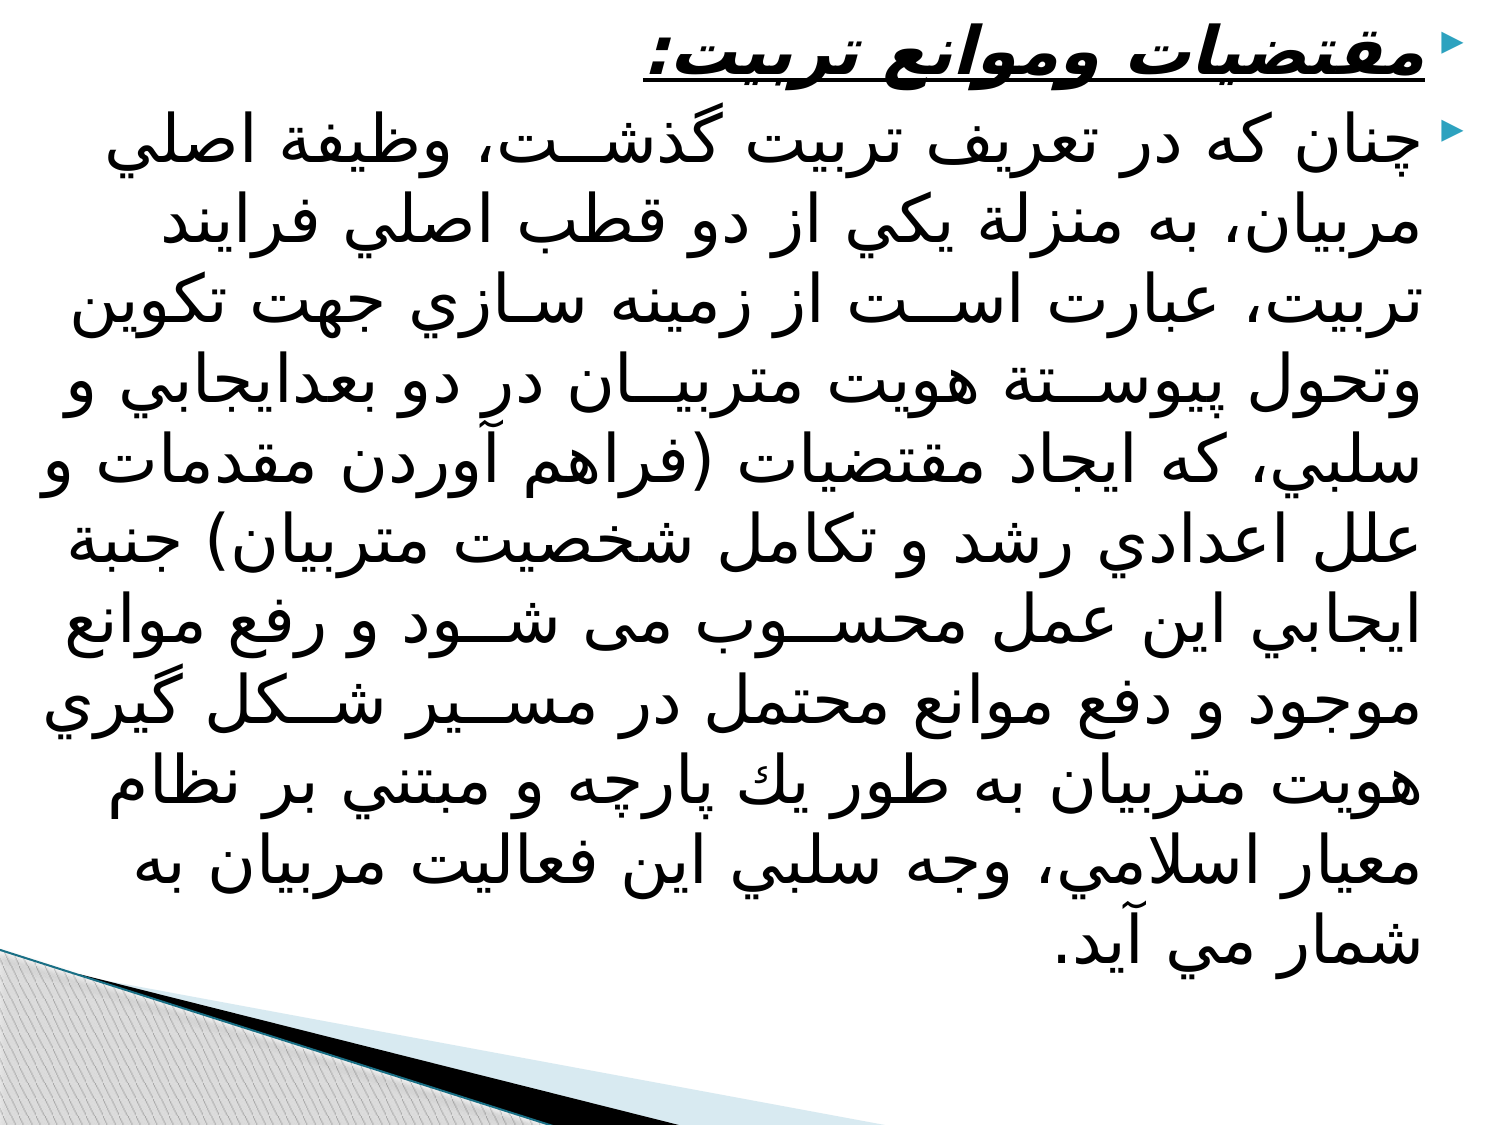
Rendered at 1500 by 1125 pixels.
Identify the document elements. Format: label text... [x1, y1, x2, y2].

list مقتضيات وموانع تربيت: چنان که در تعريف تربيت گذشــت، وظيفة اصلي مربيان، به منزلة يكي از دو قطب اصلي فرايند تربيت، عبارت اســت از زمينه سـازي جهت تكوين وتحول پيوســتة هويت متربيــان در دو بعدايجابي و سلبي، كه ايجاد مقتضيات (فراهم آوردن مقدمات و علل اعدادي رشد و تكامل شخصيت متربيان) جنبة ايجابي اين عمل محســوب می شــود و رفع موانع موجود و دفع موانع محتمل در مســير شــكل گيري هويت متربيان به طور يك پارچه و مبتني بر نظام معيار اسلامي، وجه سلبي اين فعاليت مربيان به شمار مي آيد. [0, 0, 1500, 1125]
